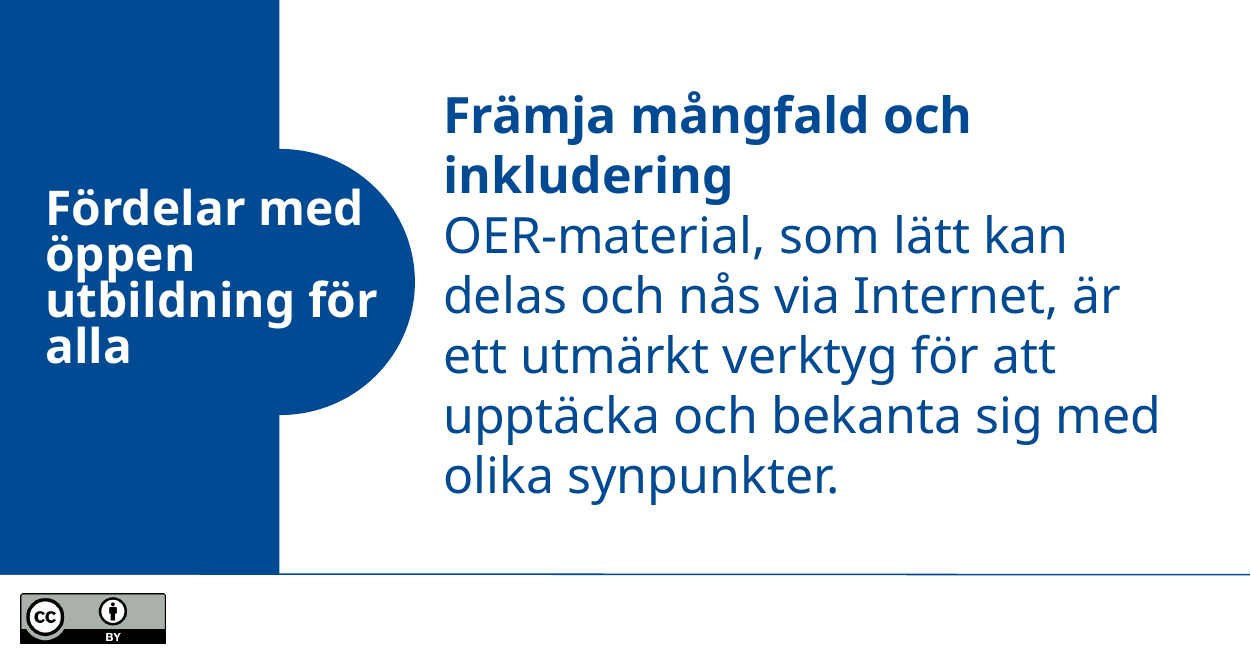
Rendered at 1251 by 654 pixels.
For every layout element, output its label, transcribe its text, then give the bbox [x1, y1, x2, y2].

text_box [400, 221, 415, 343]
picture [20, 592, 166, 645]
text_box [198, 388, 362, 416]
text_box Fördelar med öppen utbildning för alla [30, 173, 400, 388]
text_box [0, 0, 280, 573]
text_box [203, 148, 358, 173]
text_box Främja mångfald och inkludering OER-material, som lätt kan delas och nås via Internet, är ett utmärkt verktyg för att upptäcka och bekanta sig med olika synpunkter. [428, 68, 1178, 519]
text_box [0, 582, 1250, 654]
